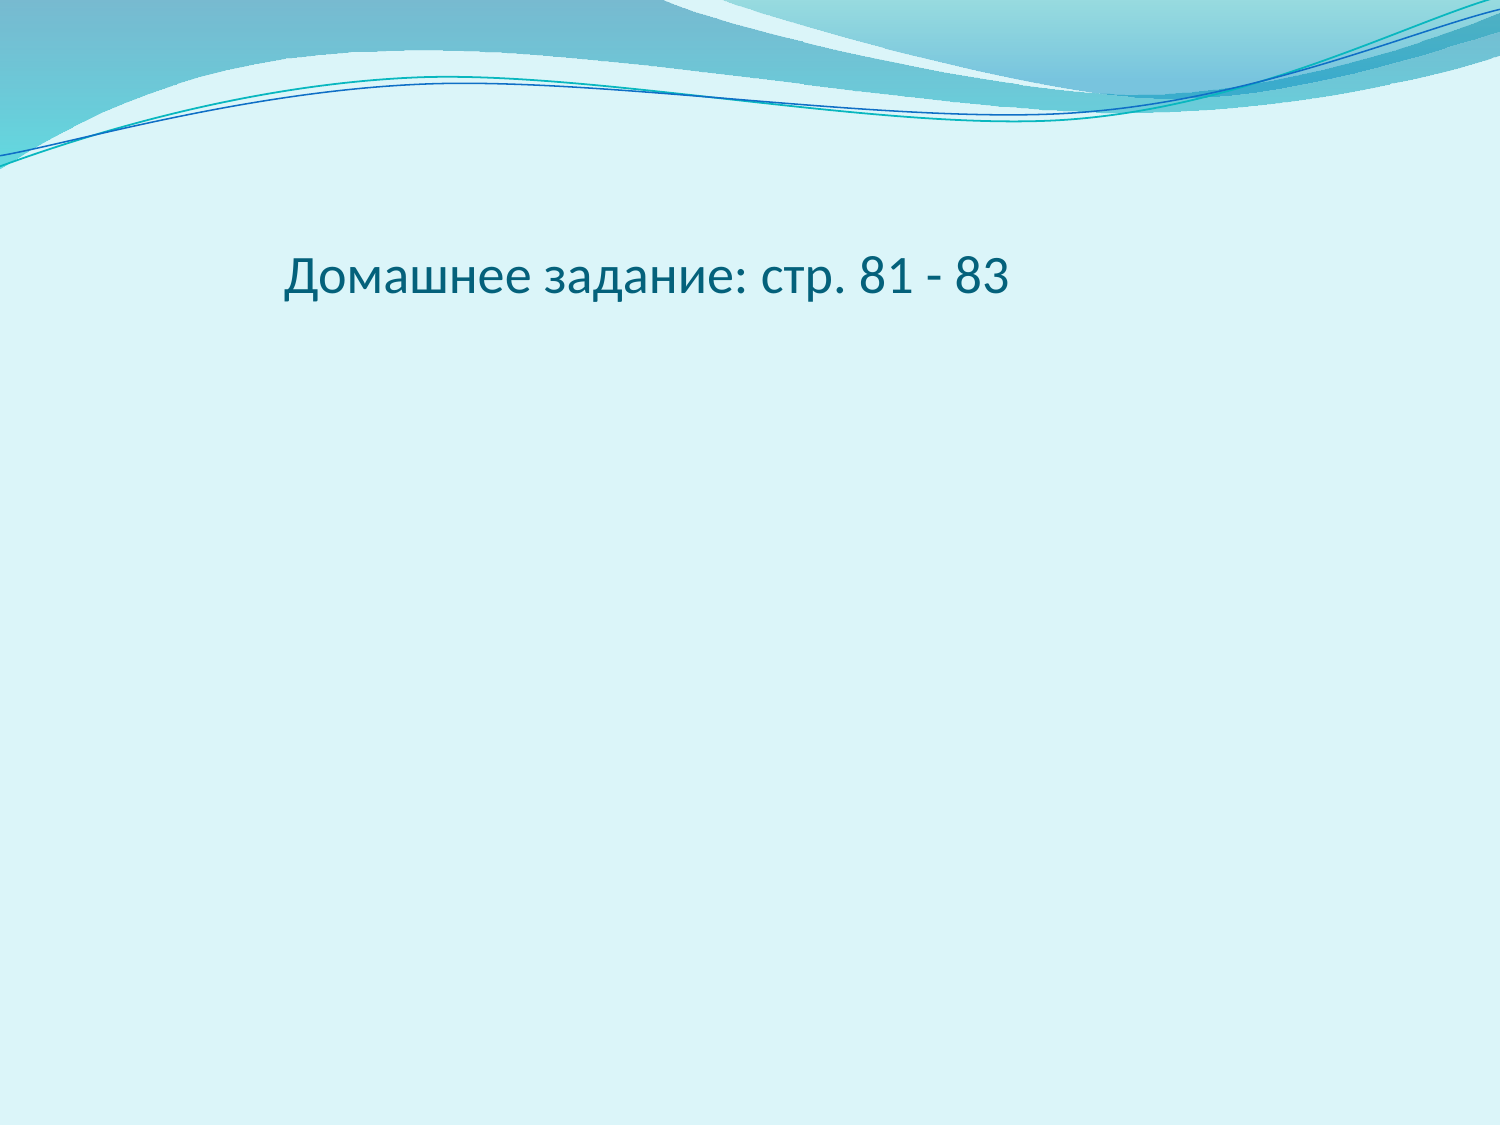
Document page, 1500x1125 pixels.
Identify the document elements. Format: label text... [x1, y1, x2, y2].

text_box Домашнее задание: стр. 81 - 83 [268, 231, 1026, 312]
